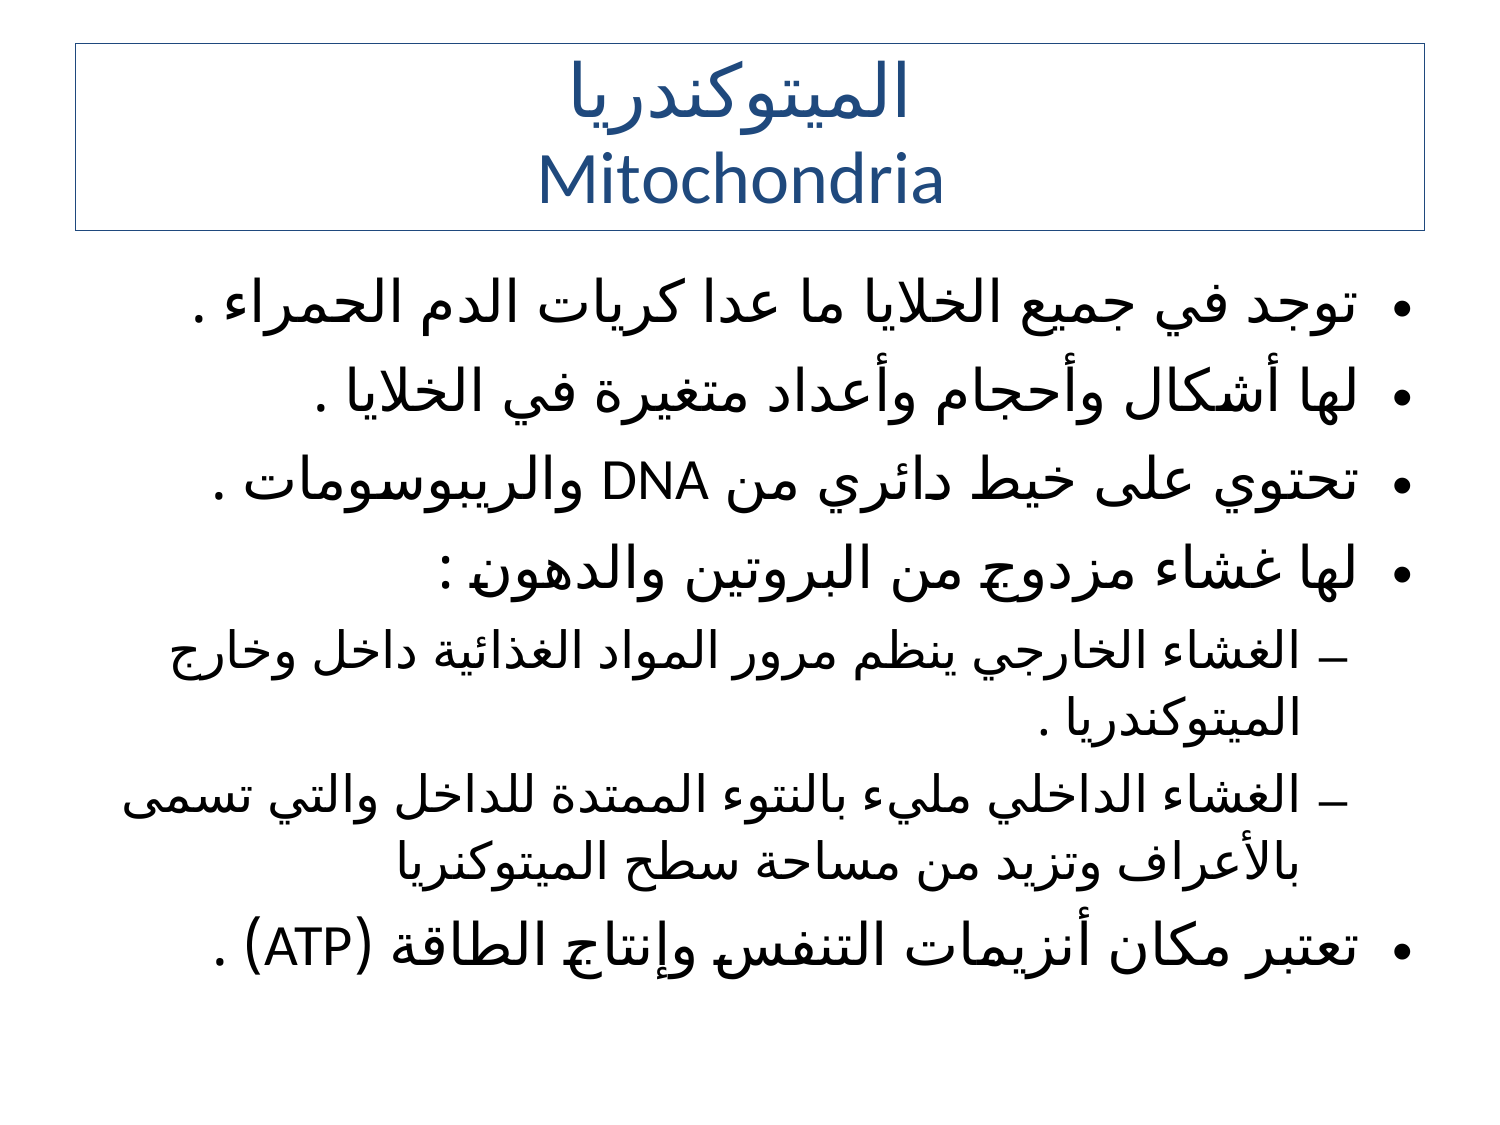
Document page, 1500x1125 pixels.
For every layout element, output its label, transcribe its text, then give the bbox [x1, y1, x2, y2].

list توجد في جميع الخلايا ما عدا كريات الدم الحمراء . لها أشكال وأحجام وأعداد متغيرة في الخلايا . تحتوي على خيط دائري من DNA والريبوسومات . لها غشاء مزدوج من البروتين والدهون : الغشاء الخارجي ينظم مرور المواد الغذائية داخل وخارج الميتوكندريا . الغشاء الداخلي مليء بالنتوء الممتدة للداخل والتي تسمى بالأعراف وتزيد من مساحة سطح الميتوكنريا تعتبر مكان أنزيمات التنفس وإنتاج الطاقة (ATP) . [75, 262, 1425, 1005]
title الميتوكندريا Mitochondria [75, 43, 1425, 231]
